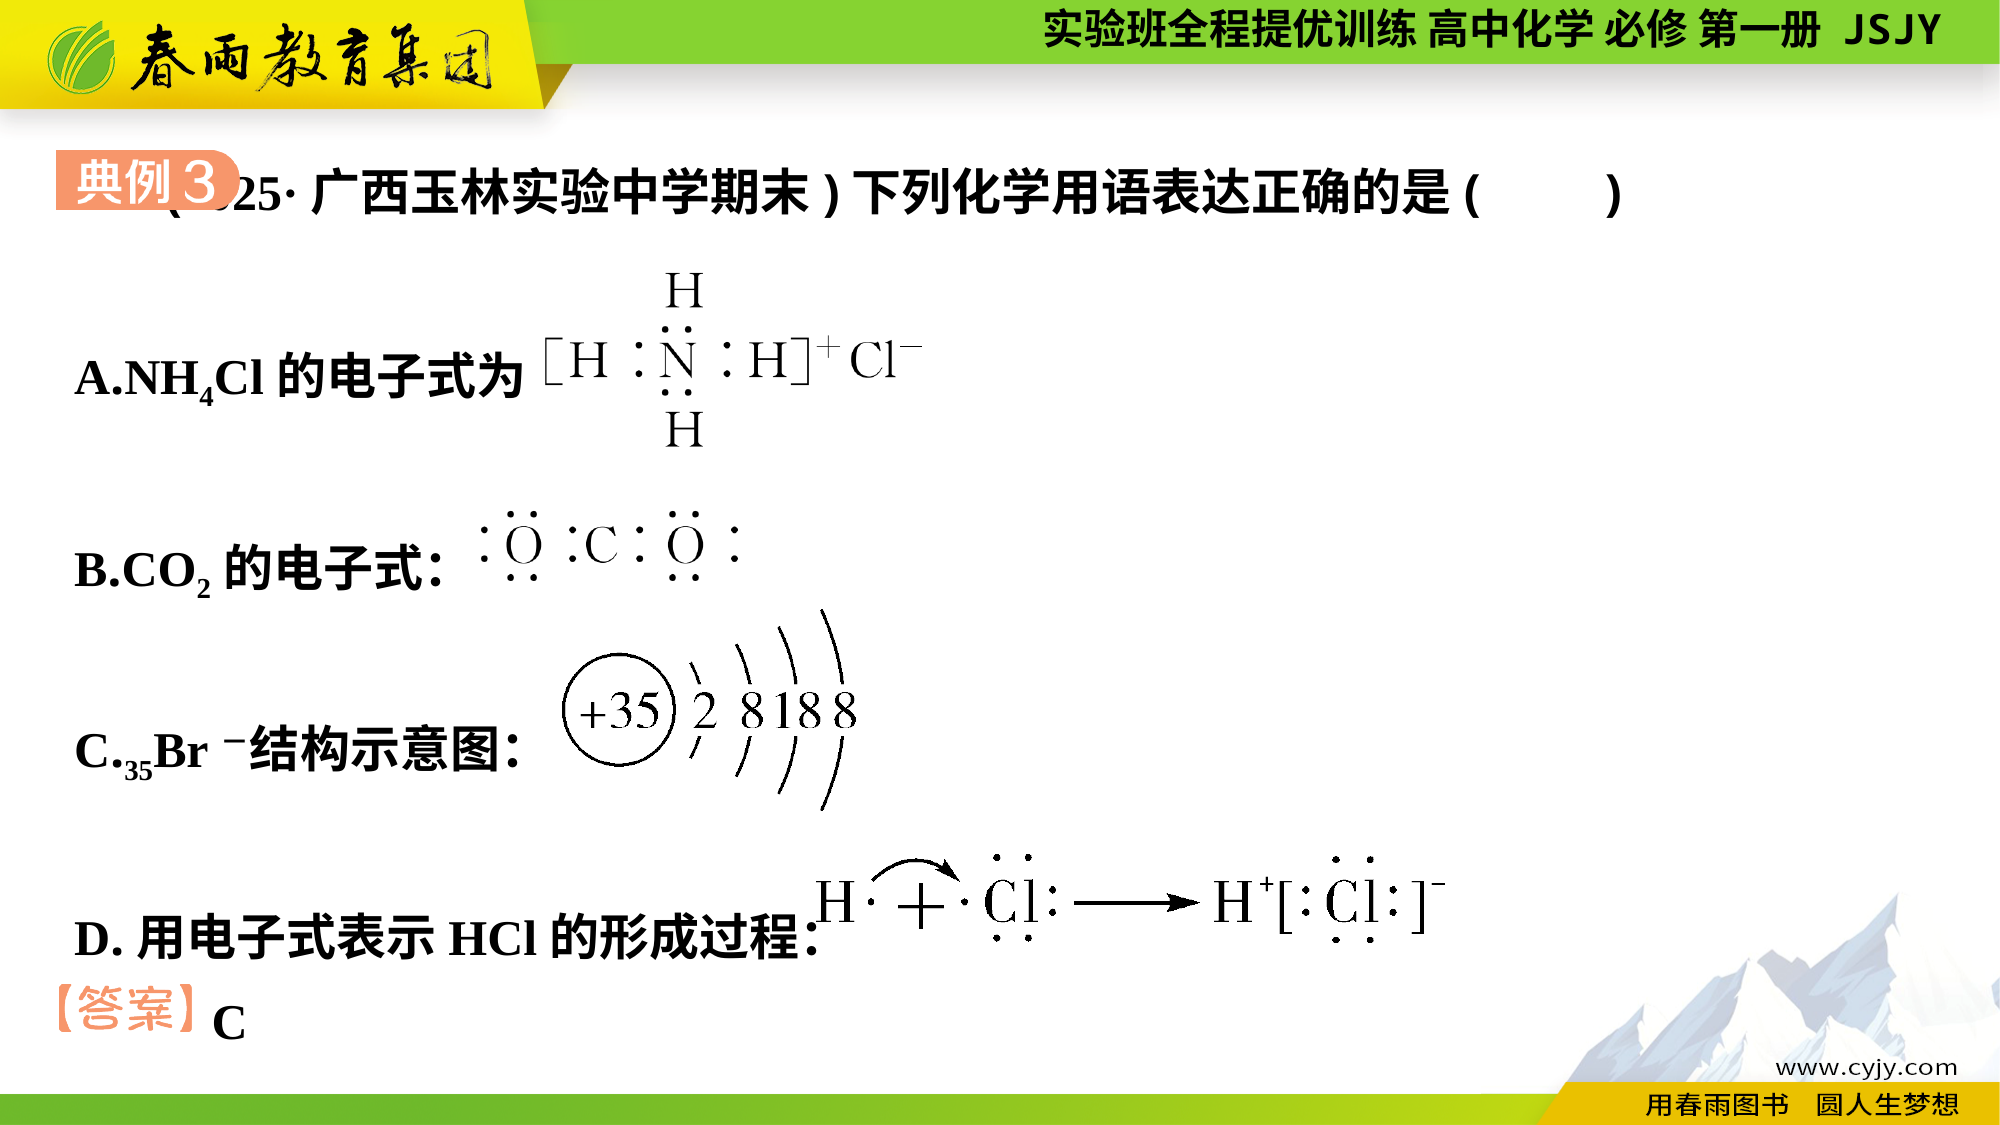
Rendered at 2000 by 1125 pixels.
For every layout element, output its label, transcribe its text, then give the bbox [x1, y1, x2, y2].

picture [0, 0, 2000, 1125]
text_box C [59, 952, 1944, 1058]
list (2025·广西玉林实验中学期末)下列化学用语表达正确的是( ) A.NH4Cl的电子式为 B.CO2的电子式： C.35Br－结构示意图： D.用电子式表示HCl的形成过程： [59, 122, 1944, 945]
